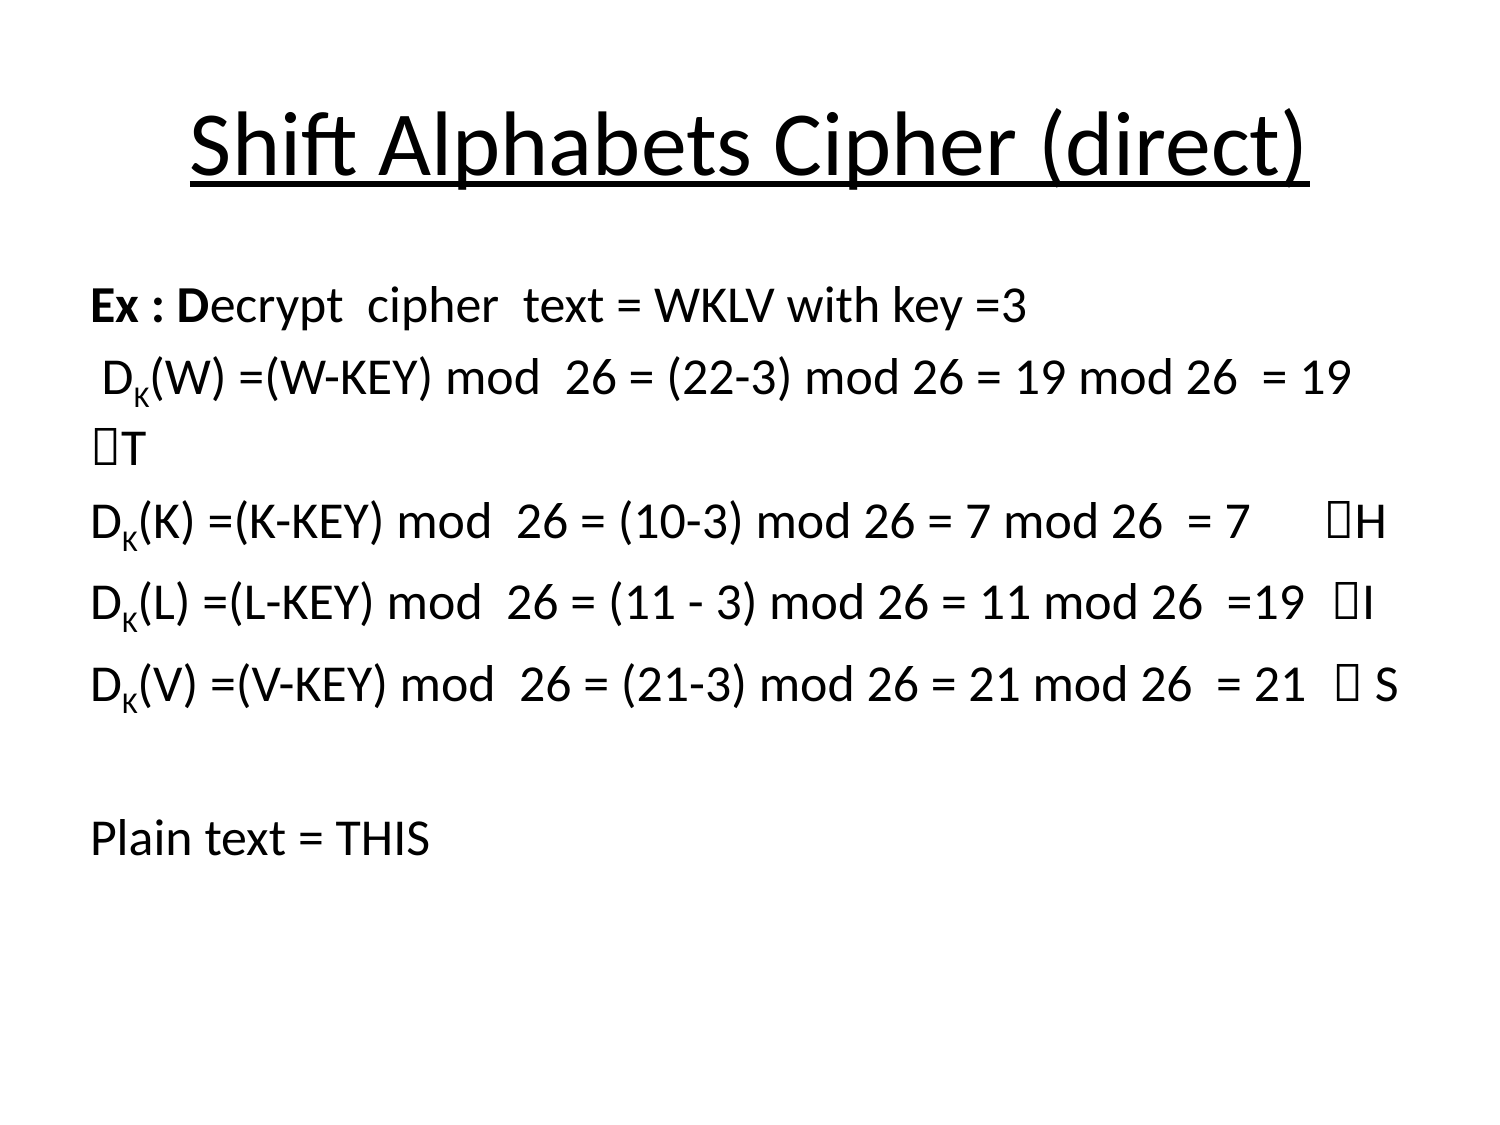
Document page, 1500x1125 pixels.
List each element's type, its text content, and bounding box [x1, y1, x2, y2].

list Ex : Decrypt cipher text = WKLV with key =3 DK(W) =(W-KEY) mod 26 = (22-3) mod 26 = 19 mod 26 = 19 T DK(K) =(K-KEY) mod 26 = (10-3) mod 26 = 7 mod 26 = 7 H DK(L) =(L-KEY) mod 26 = (11 - 3) mod 26 = 11 mod 26 =19 I DK(V) =(V-KEY) mod 26 = (21-3) mod 26 = 21 mod 26 = 21  S Plain text = THIS [75, 262, 1425, 1005]
title Shift Alphabets Cipher (direct) [75, 45, 1425, 233]
